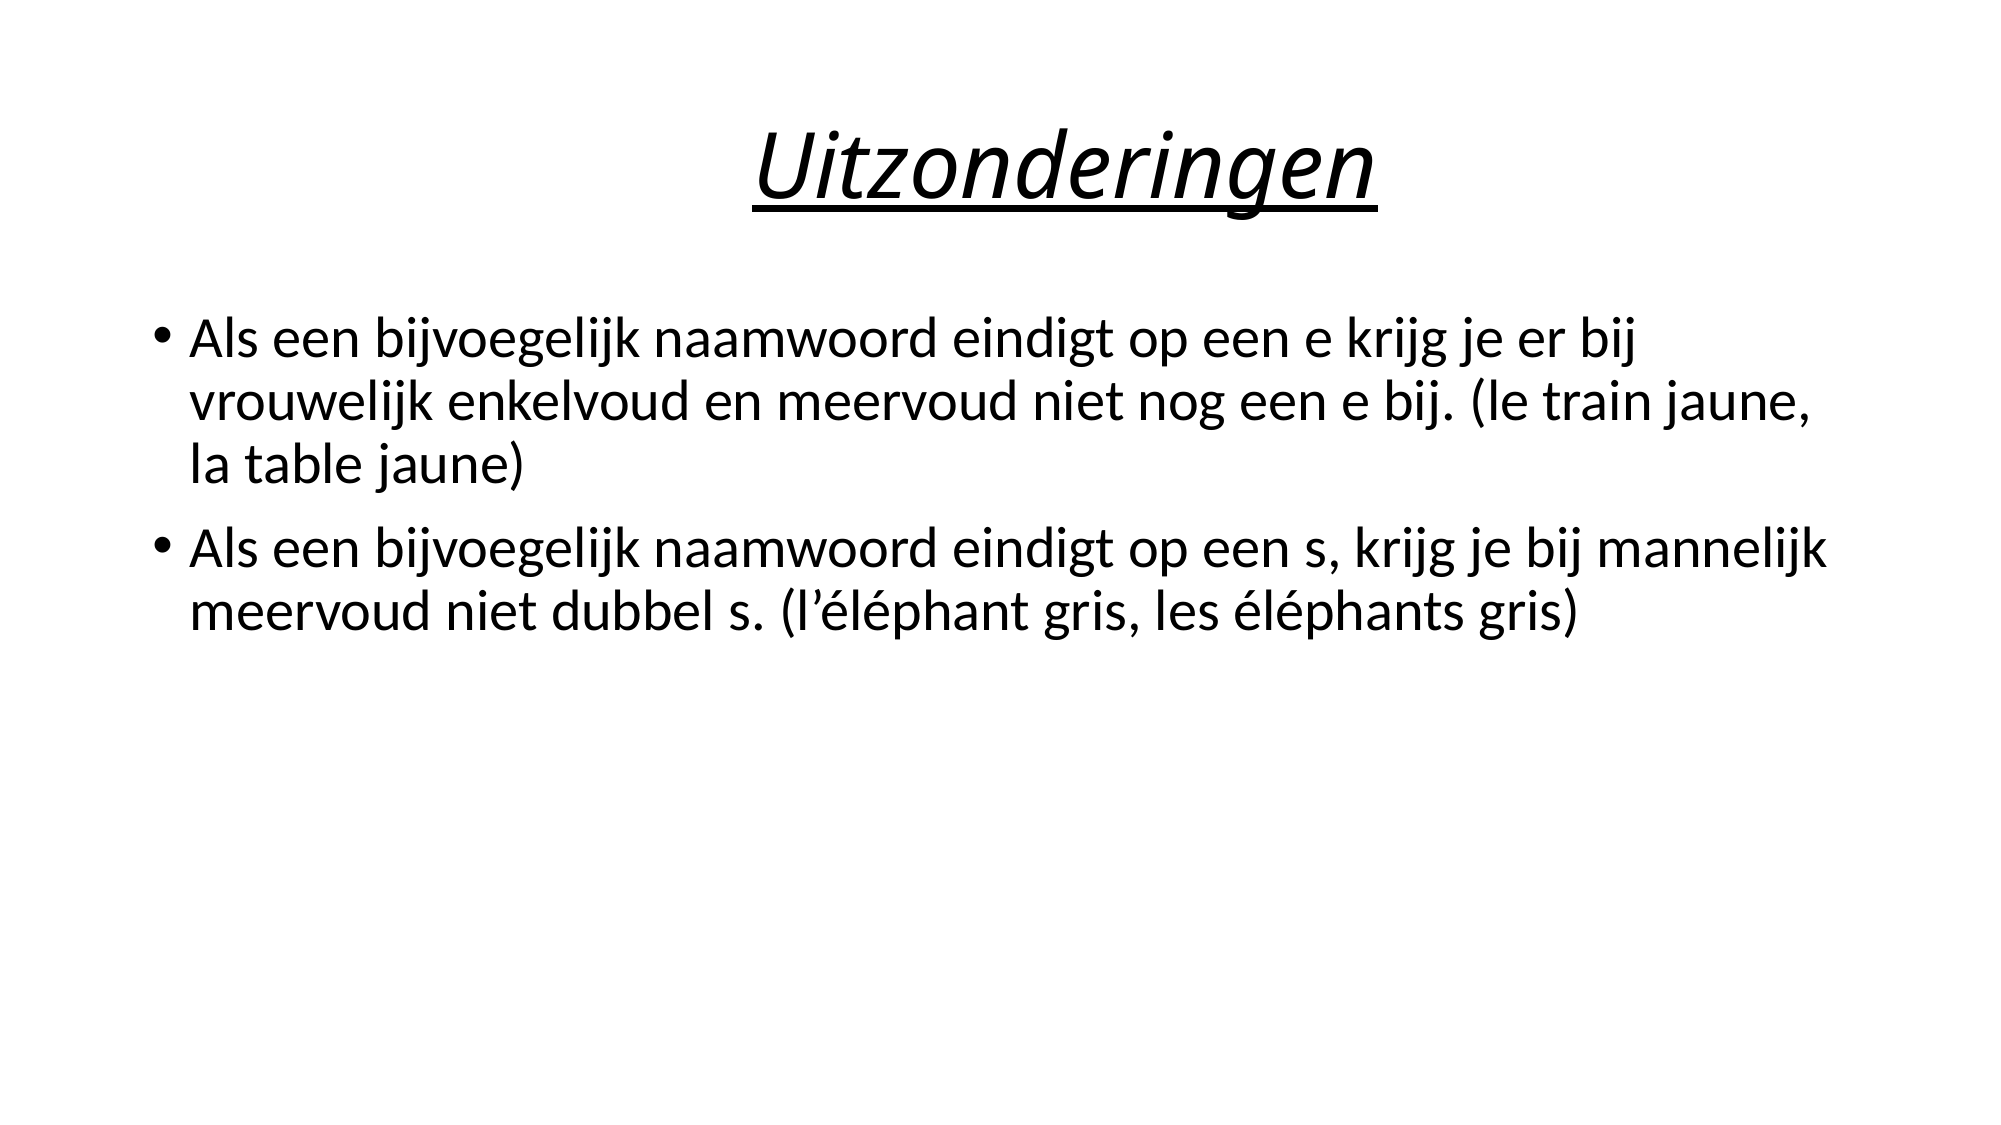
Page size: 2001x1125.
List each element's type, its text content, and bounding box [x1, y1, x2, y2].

title Uitzonderingen [137, 59, 1863, 278]
list Als een bijvoegelijk naamwoord eindigt op een e krijg je er bij vrouwelijk enkelvoud en meervoud niet nog een e bij. (le train jaune, la table jaune) Als een bijvoegelijk naamwoord eindigt op een s, krijg je bij mannelijk meervoud niet dubbel s. (l’éléphant gris, les éléphants gris) [137, 299, 1863, 1014]
